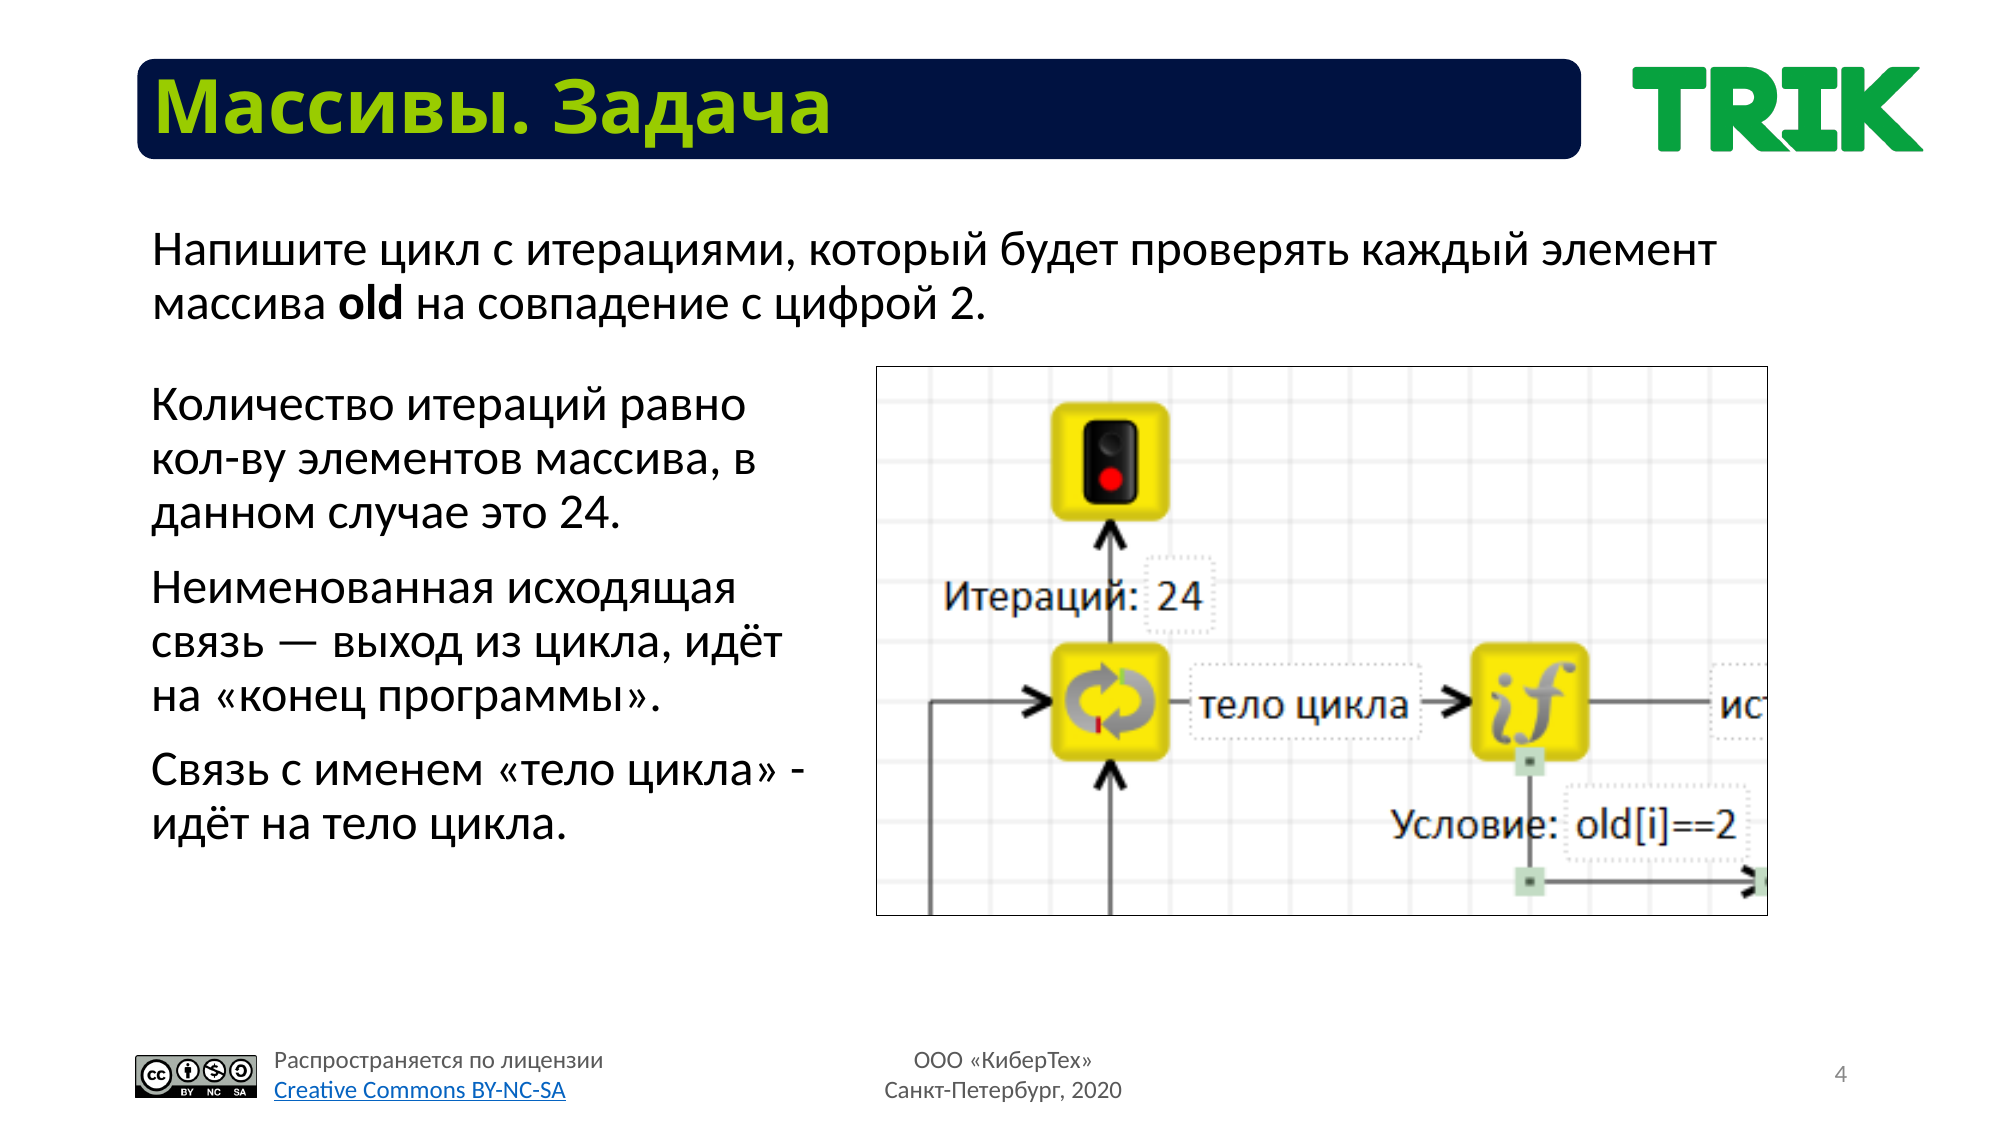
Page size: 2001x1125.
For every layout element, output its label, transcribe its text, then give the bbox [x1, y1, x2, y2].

picture [1631, 64, 1924, 154]
text_box Количество итераций равно кол-ву элементов массива, в данном случае это 24. Неименованная исходящая связь — выход из цикла, идёт на «конец программы». Связь с именем «тело цикла» - идёт на тело цикла. [136, 369, 834, 902]
text_box Напишите цикл с итерациями, который будет проверять каждый элемент массива old на совпадение с цифрой 2. [137, 215, 1863, 364]
text_box Массивы. Задача [137, 61, 1582, 162]
picture [135, 1055, 257, 1098]
text_box 4 [1412, 1042, 1863, 1103]
picture [875, 366, 1768, 916]
